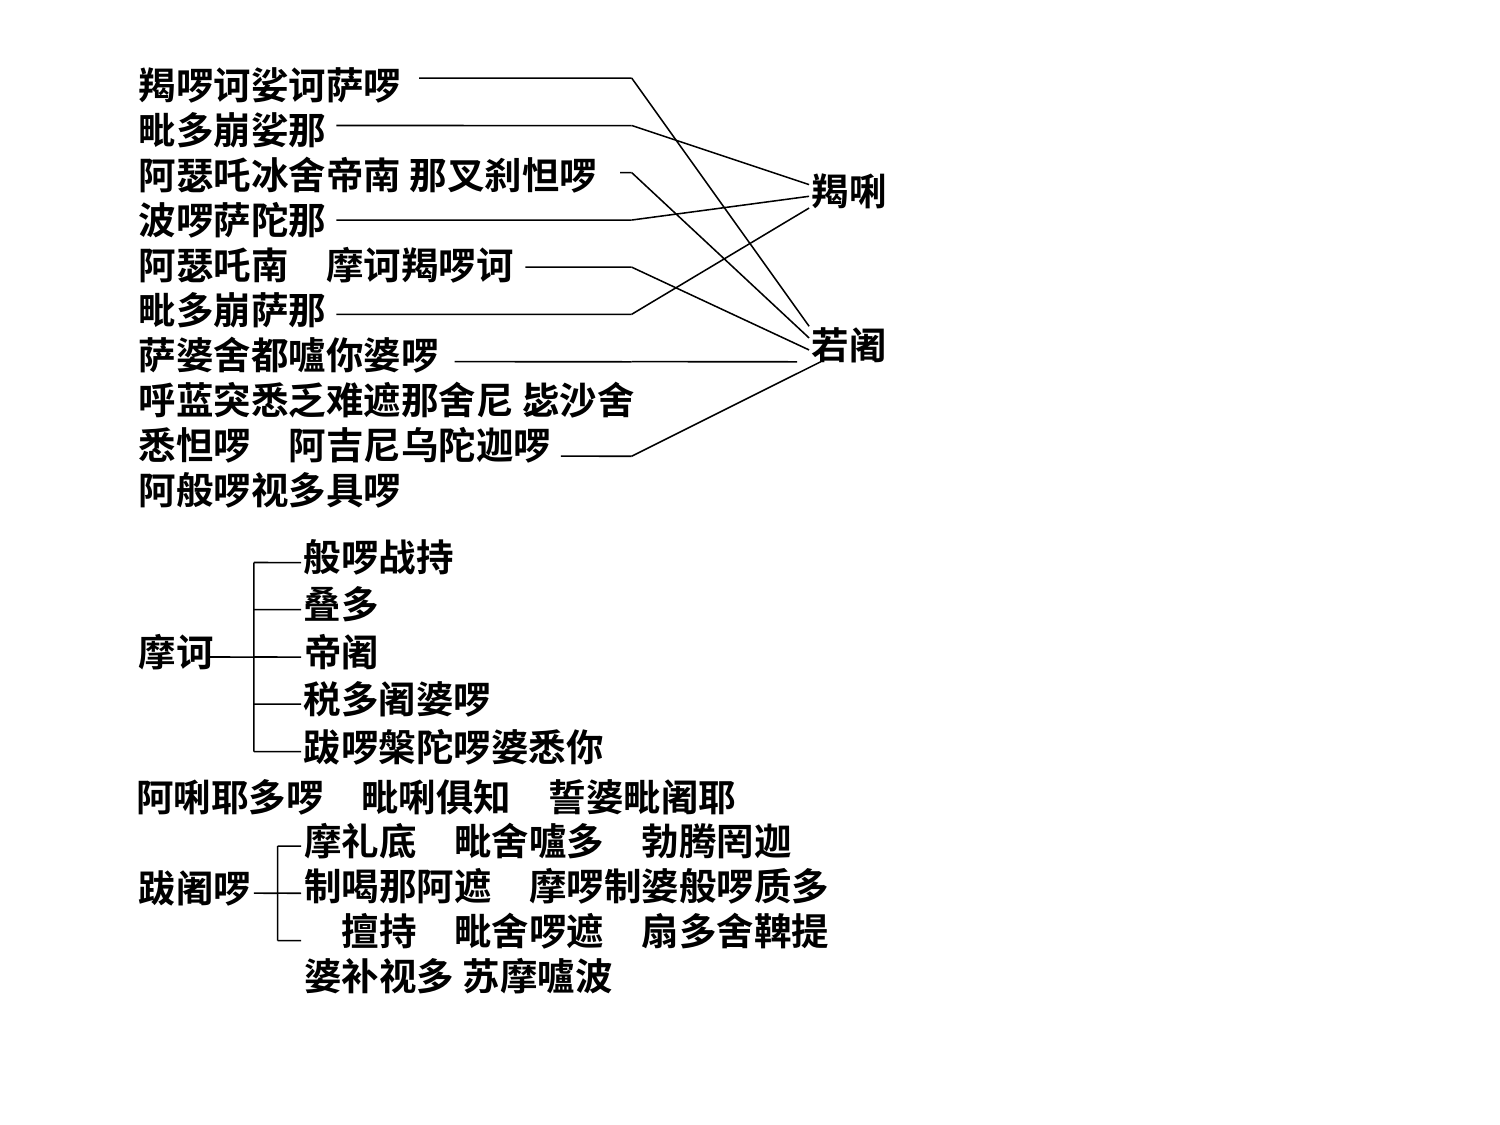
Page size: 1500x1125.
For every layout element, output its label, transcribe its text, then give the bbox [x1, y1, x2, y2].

text_box 羯啰诃娑诃萨啰 毗多崩娑那 阿瑟吒冰舍帝南 那叉刹怛啰 波啰萨陀那 阿瑟吒南 摩诃羯啰诃 毗多崩萨那 萨婆舍都嚧你婆啰 呼蓝突悉乏难遮那舍尼 毖沙舍悉怛啰 阿吉尼乌陀迦啰 阿般啰视多具啰 [123, 54, 668, 520]
text_box 摩诃 [123, 621, 231, 682]
text_box 羯唎 [797, 160, 963, 221]
text_box 跋啰槃陀啰婆悉你 [289, 716, 691, 776]
text_box 跋阇啰 [278, 857, 290, 893]
text_box 税多阇婆啰 [289, 668, 526, 716]
text_box 帝阇 [289, 621, 396, 668]
text_box 跋阇啰 [123, 857, 277, 918]
text_box 若阇 [797, 314, 939, 374]
text_box 般啰战持 [289, 527, 526, 587]
text_box 阿唎耶多啰 毗唎俱知 誓婆毗阇耶 [52, 766, 809, 827]
text_box 叠多 [289, 587, 420, 634]
text_box 摩礼底 毗舍嚧多 勃腾罔迦 制喝那阿遮 摩啰制婆般啰质多 擅持 毗舍啰遮 扇多舍鞞提婆补视多 苏摩嚧波 [289, 810, 880, 1006]
text_box 跋阇啰 [278, 894, 290, 918]
